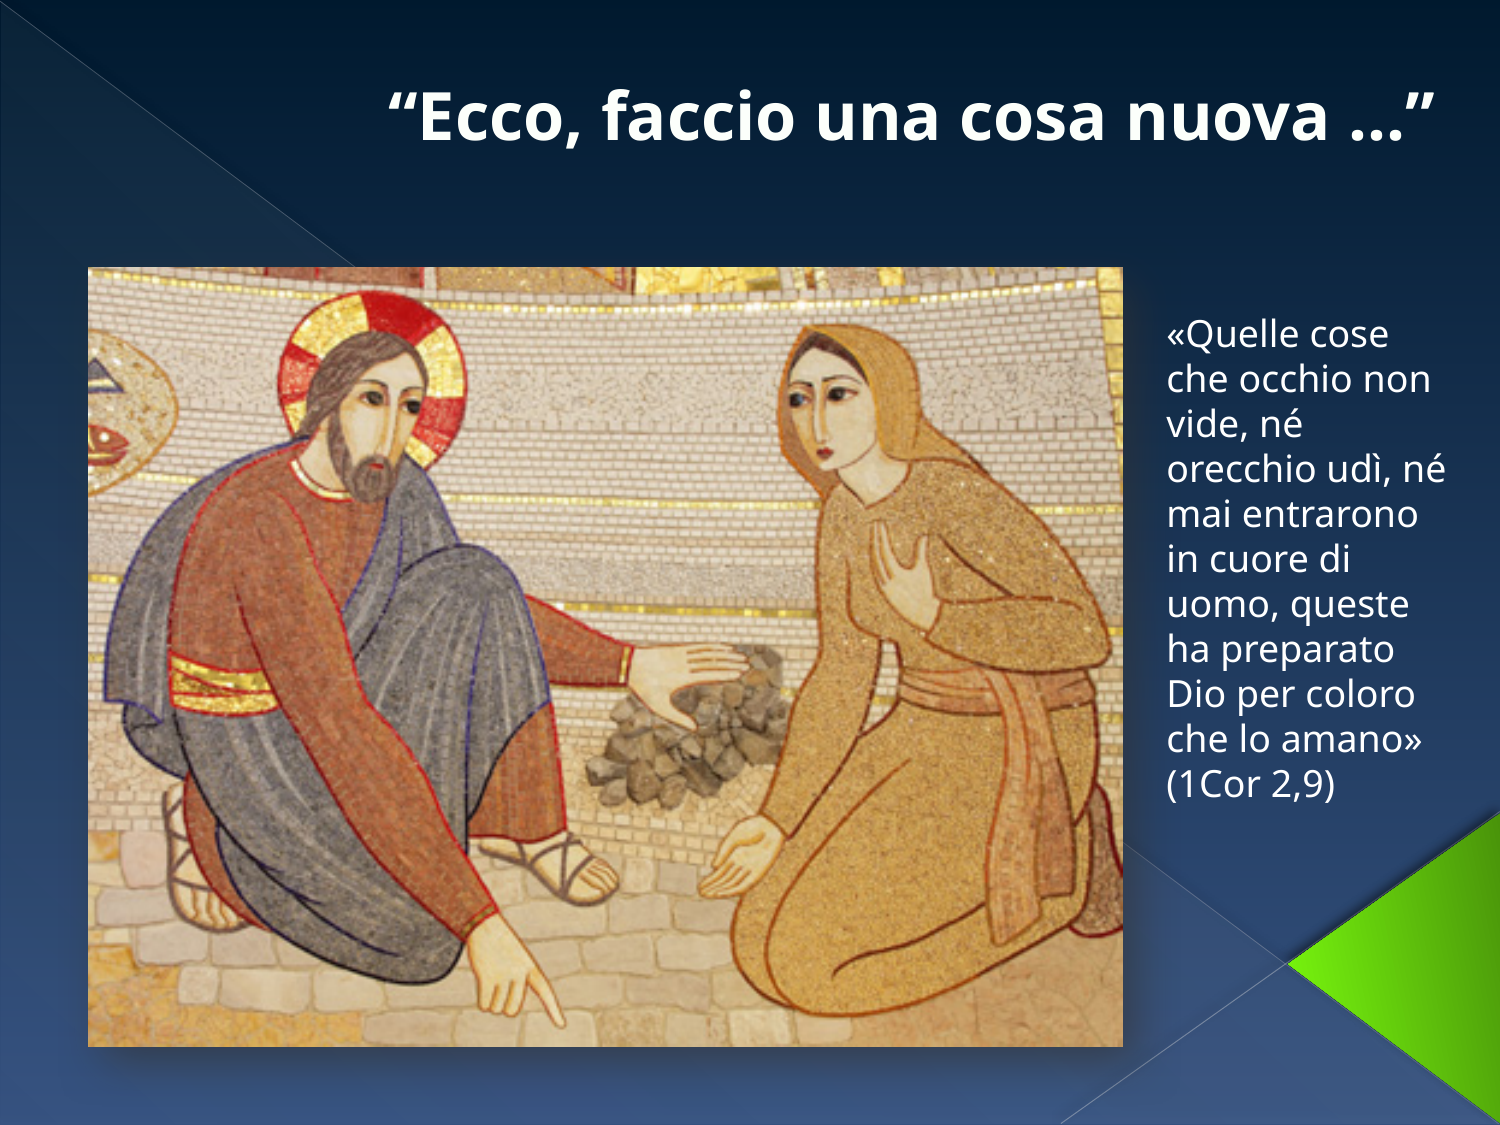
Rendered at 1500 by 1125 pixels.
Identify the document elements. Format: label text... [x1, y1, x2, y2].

text_box “Ecco, faccio una cosa nuova …” [373, 66, 1469, 162]
text_box «Quelle cose che occhio non vide, né orecchio udì, né mai entrarono in cuore di uomo, queste ha preparato Dio per coloro che lo amano» (1Cor 2,9) [1151, 302, 1465, 813]
picture [88, 266, 1123, 1047]
